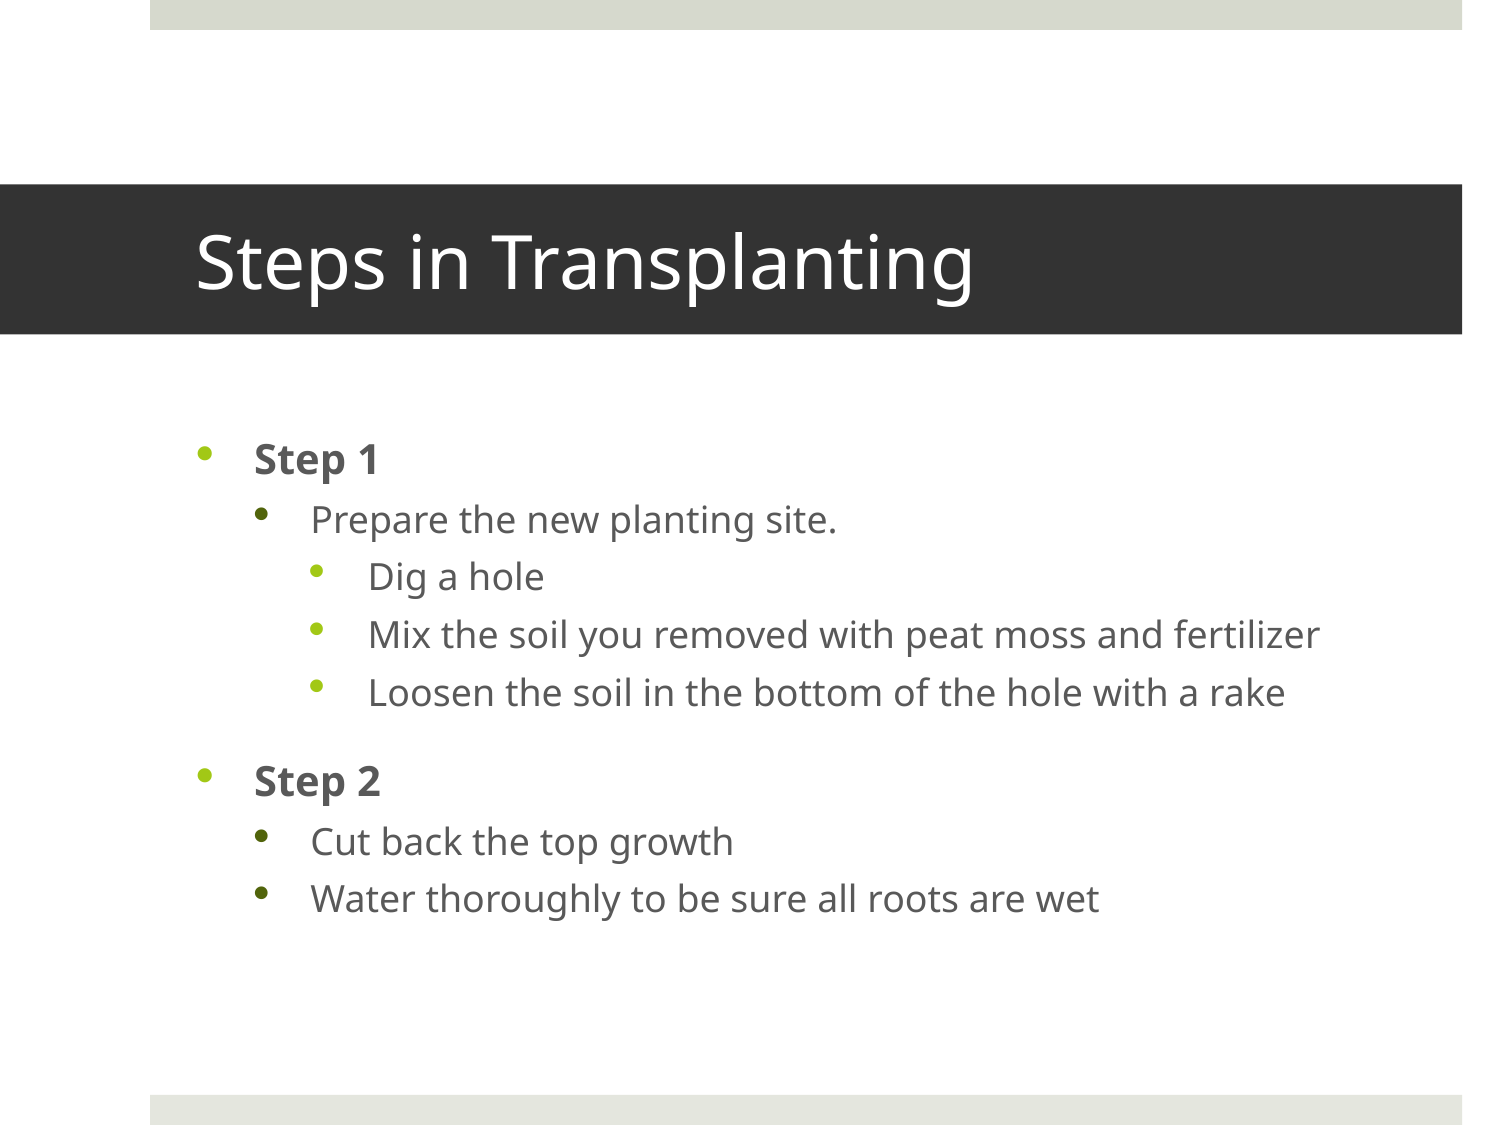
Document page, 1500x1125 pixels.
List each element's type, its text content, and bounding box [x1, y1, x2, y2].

list Step 1 Prepare the new planting site. Dig a hole Mix the soil you removed with peat moss and fertilizer Loosen the soil in the bottom of the hole with a rake Step 2 Cut back the top growth Water thoroughly to be sure all roots are wet [182, 425, 1432, 1028]
title Steps in Transplanting [0, 184, 1463, 335]
